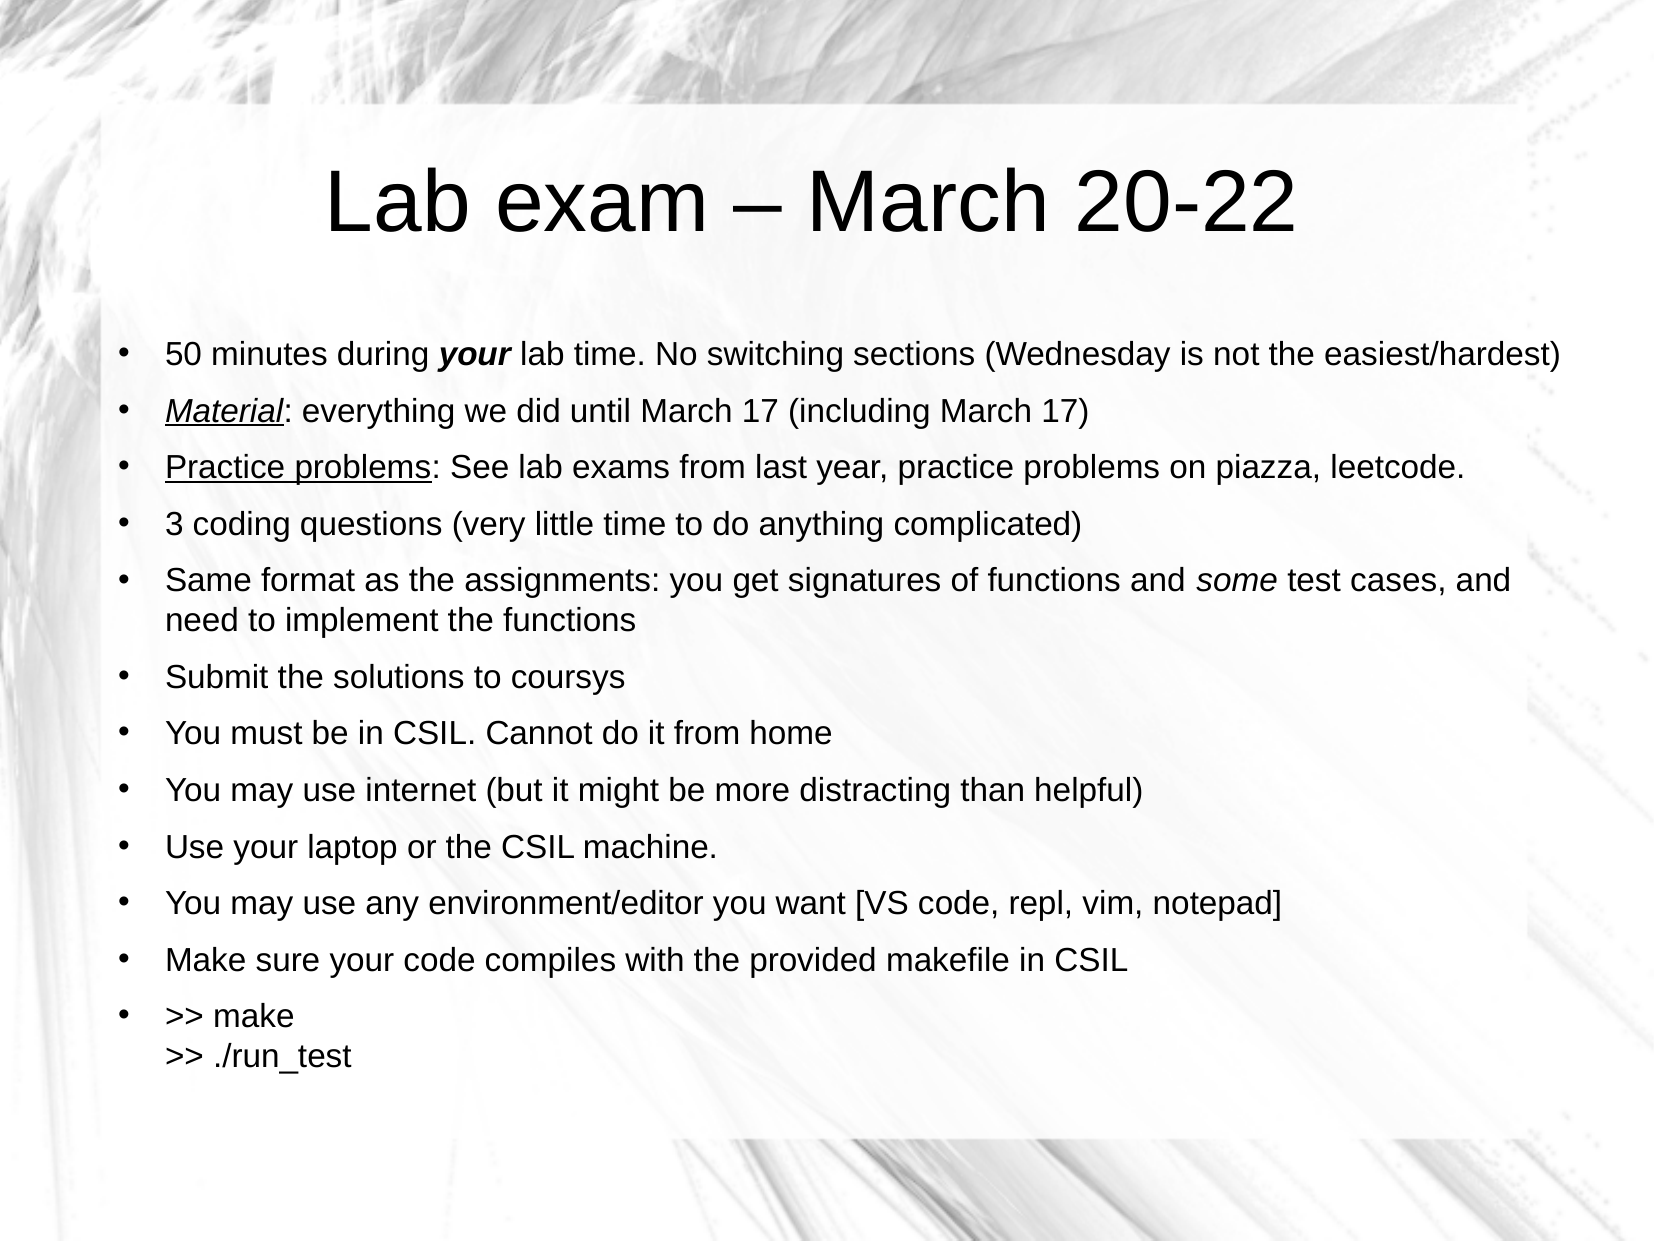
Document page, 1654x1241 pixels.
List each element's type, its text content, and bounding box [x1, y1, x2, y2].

list 50 minutes during your lab time. No switching sections (Wednesday is not the easiest/hardest) Material: everything we did until March 17 (including March 17) Practice problems: See lab exams from last year, practice problems on piazza, leetcode. 3 coding questions (very little time to do anything complicated) Same format as the assignments: you get signatures of functions and some test cases, and need to implement the functions Submit the solutions to coursys You must be in CSIL. Cannot do it from home You may use internet (but it might be more distracting than helpful) Use your laptop or the CSIL machine. You may use any environment/editor you want [VS code, repl, vim, notepad] Make sure your code compiles with the provided makefile in CSIL >> make >> ./run_test [118, 332, 1571, 1121]
title Lab exam – March 20-22 [118, 93, 1506, 299]
picture [0, 0, 1654, 1241]
